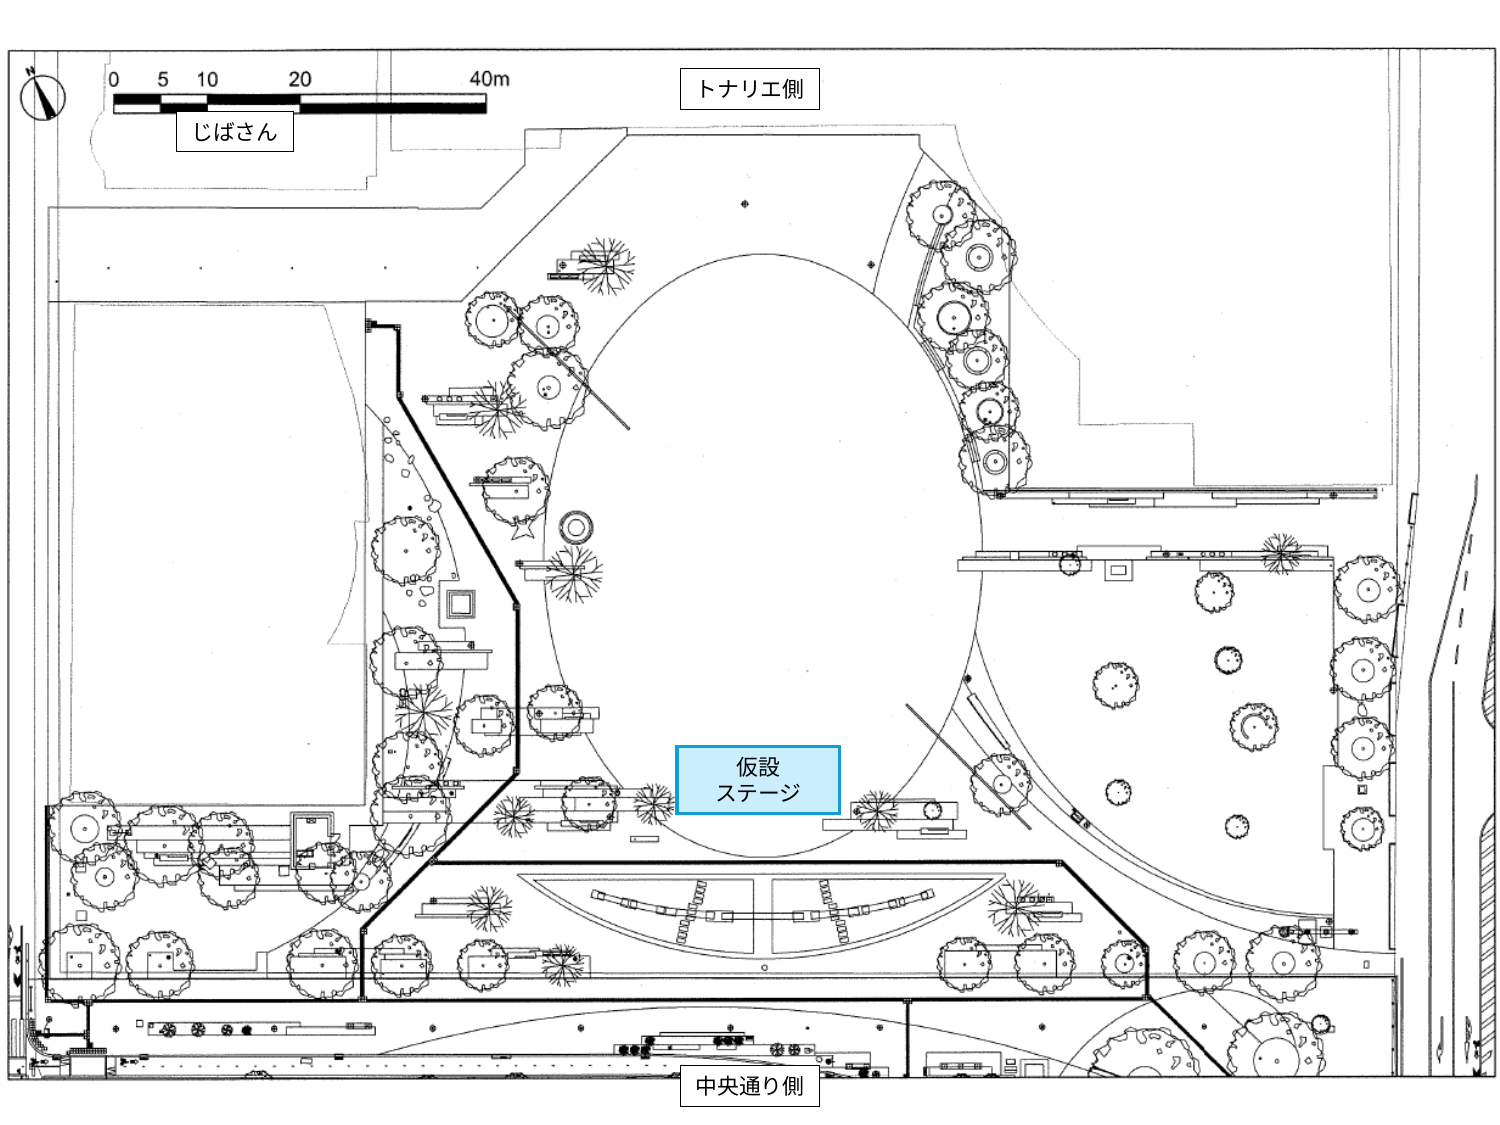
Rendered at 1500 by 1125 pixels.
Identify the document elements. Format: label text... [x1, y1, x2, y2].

picture [0, 43, 1500, 1082]
text_box 中央通り側 [680, 1082, 820, 1107]
